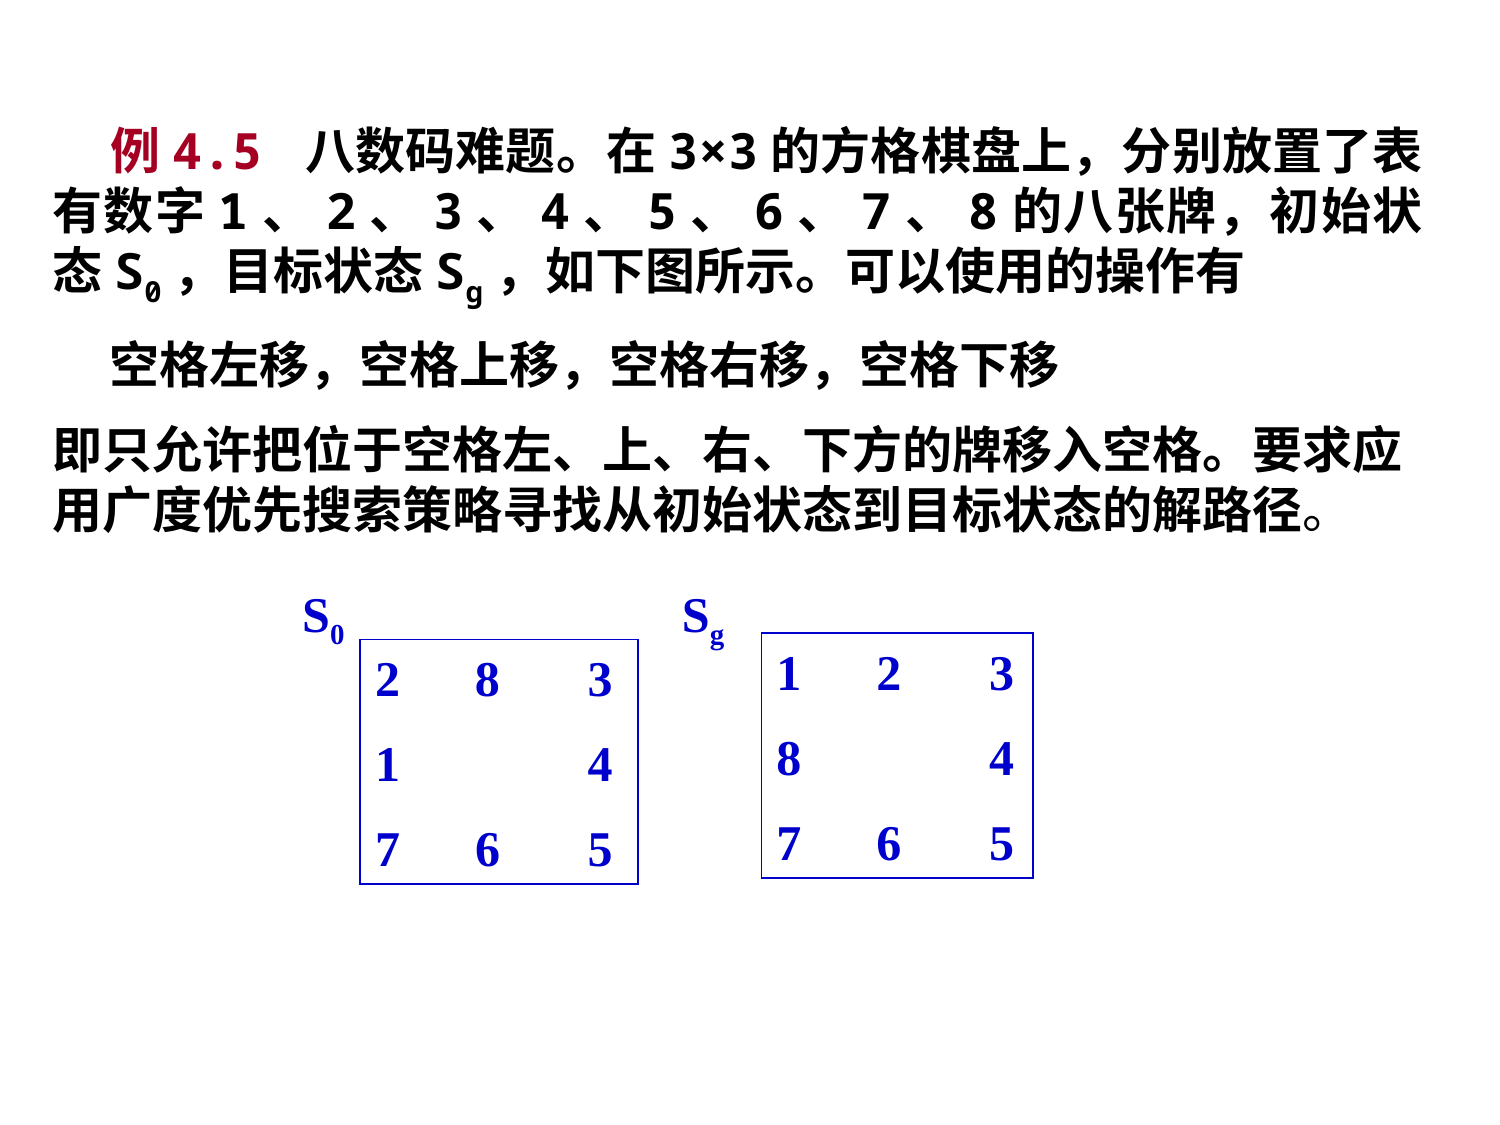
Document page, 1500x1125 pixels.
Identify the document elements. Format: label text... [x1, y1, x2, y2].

text_box S0 Sg [287, 574, 800, 658]
text_box 8 3 1 4 7 6 5 [360, 658, 638, 884]
text_box 1 2 3 8 4 7 6 5 [761, 633, 1034, 878]
text_box 例4.5 八数码难题。在3×3的方格棋盘上，分别放置了表有数字1、2、3、4、5、6、7、8的八张牌，初始状态S0，目标状态Sg，如下图所示。可以使用的操作有 空格左移，空格上移，空格右移，空格下移 即只允许把位于空格左、上、右、下方的牌移入空格。要求应用广度优先搜索策略寻找从初始状态到目标状态的解路径。 [37, 112, 1438, 546]
